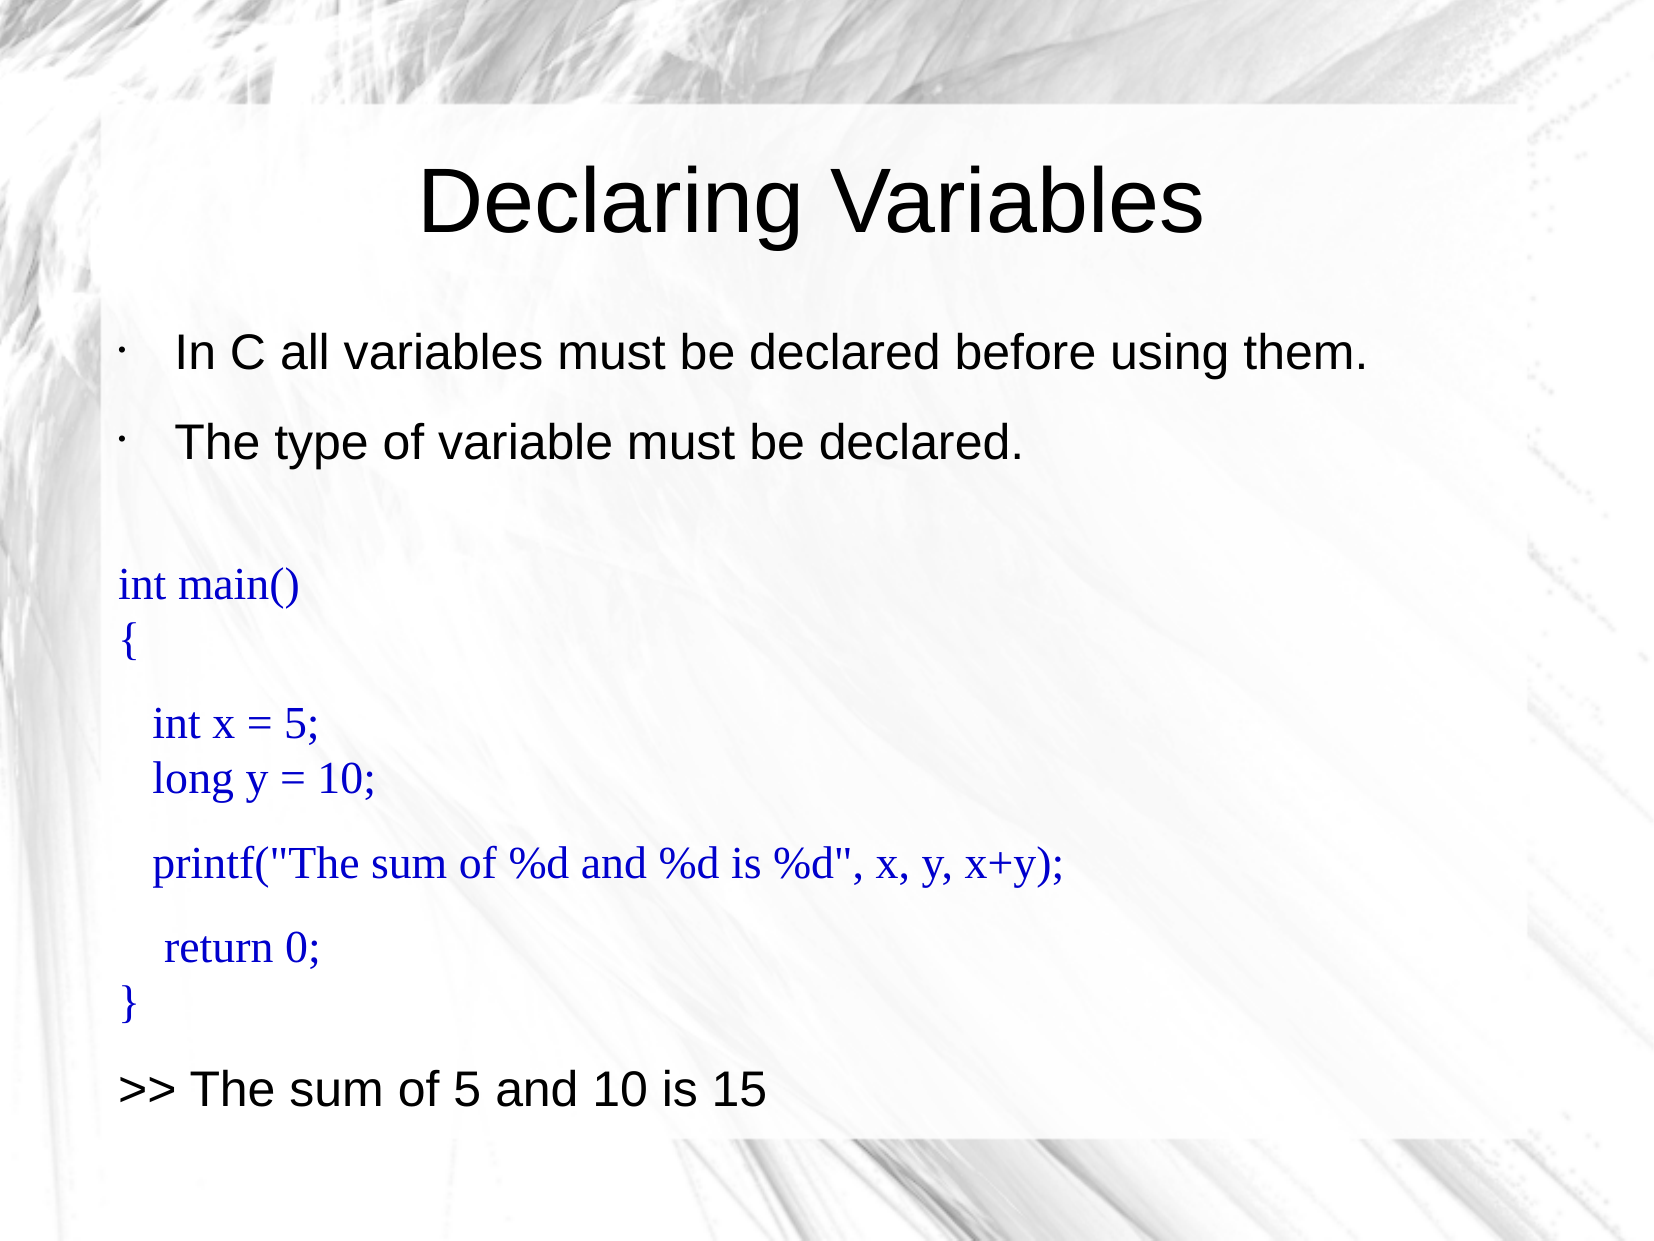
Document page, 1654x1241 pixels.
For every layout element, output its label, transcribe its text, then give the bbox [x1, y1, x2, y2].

title Declaring Variables [118, 112, 1506, 281]
list In C all variables must be declared before using them. The type of variable must be declared. int main() { int x = 5; long y = 10; printf("The sum of %d and %d is %d", x, y, x+y); return 0; } >> The sum of 5 and 10 is 15 [118, 319, 1571, 1158]
picture [0, 0, 1654, 1241]
